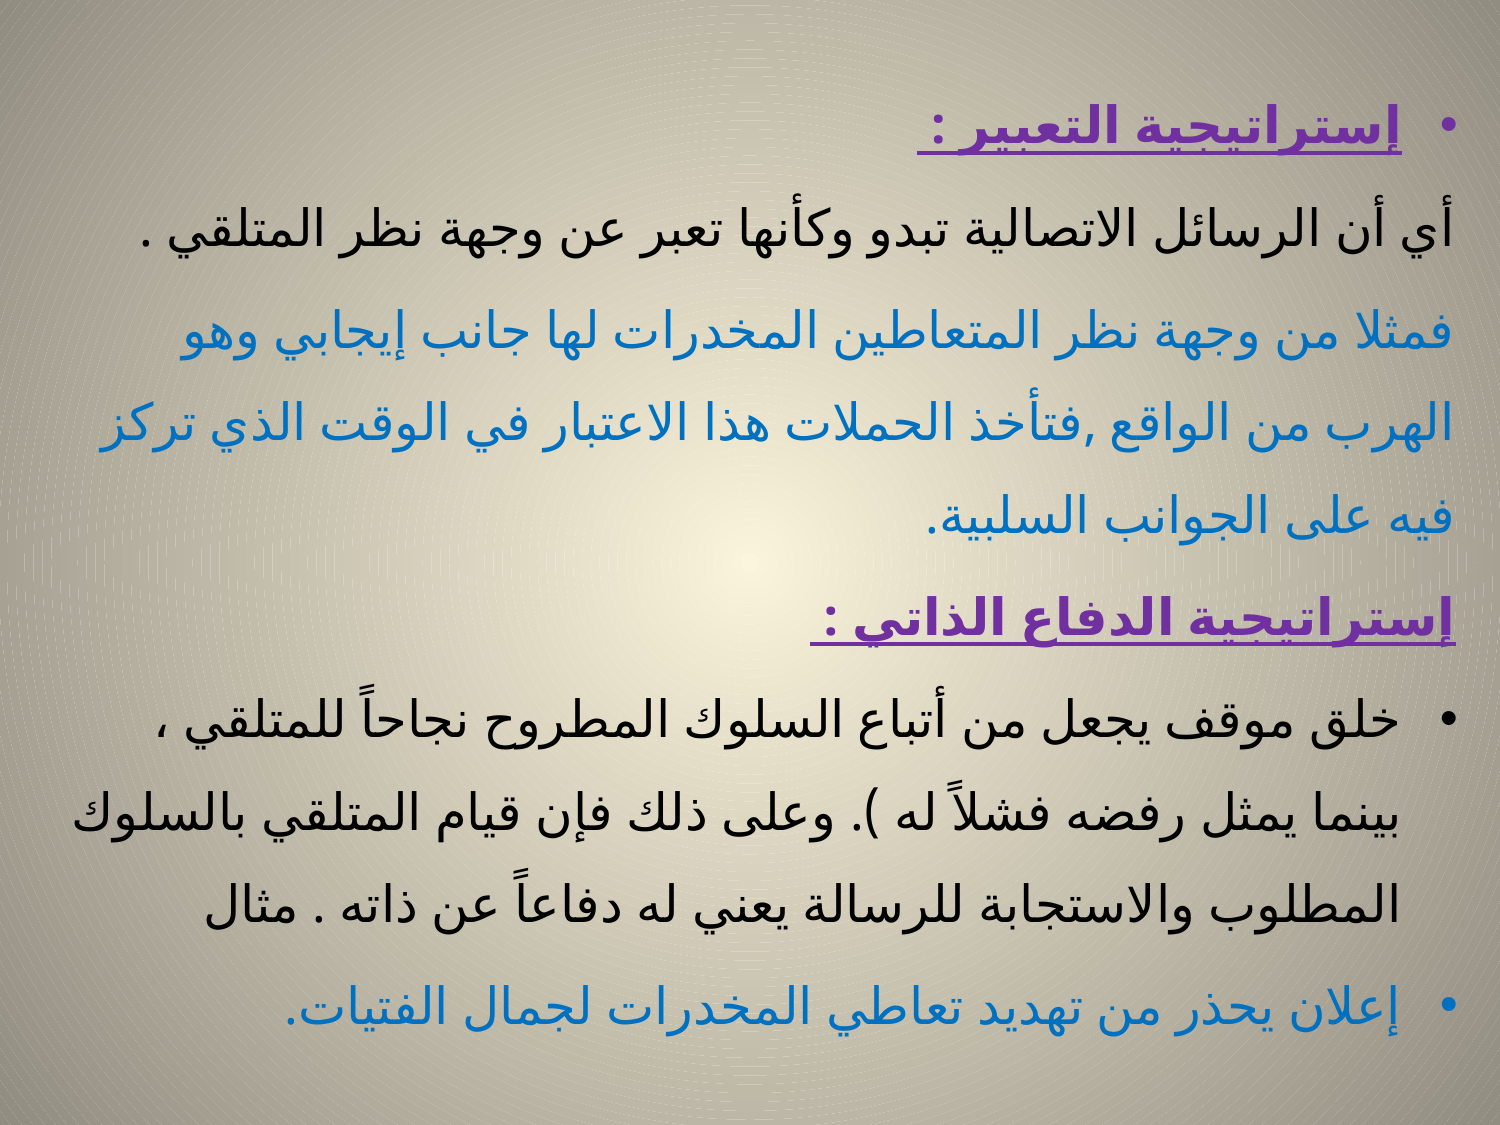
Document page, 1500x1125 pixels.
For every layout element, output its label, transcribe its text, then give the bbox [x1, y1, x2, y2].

list إستراتيجية التعبير : أي أن الرسائل الاتصالية تبدو وكأنها تعبر عن وجهة نظر المتلقي . فمثلا من وجهة نظر المتعاطين المخدرات لها جانب إيجابي وهو الهرب من الواقع ,فتأخذ الحملات هذا الاعتبار في الوقت الذي تركز فيه على الجوانب السلبية. إستراتيجية الدفاع الذاتي : خلق موقف يجعل من أتباع السلوك المطروح نجاحاً للمتلقي ، بينما يمثل رفضه فشلاً له ). وعلى ذلك فإن قيام المتلقي بالسلوك المطلوب والاستجابة للرسالة يعني له دفاعاً عن ذاته . مثال إعلان يحذر من تهديد تعاطي المخدرات لجمال الفتيات. [41, 54, 1471, 1083]
